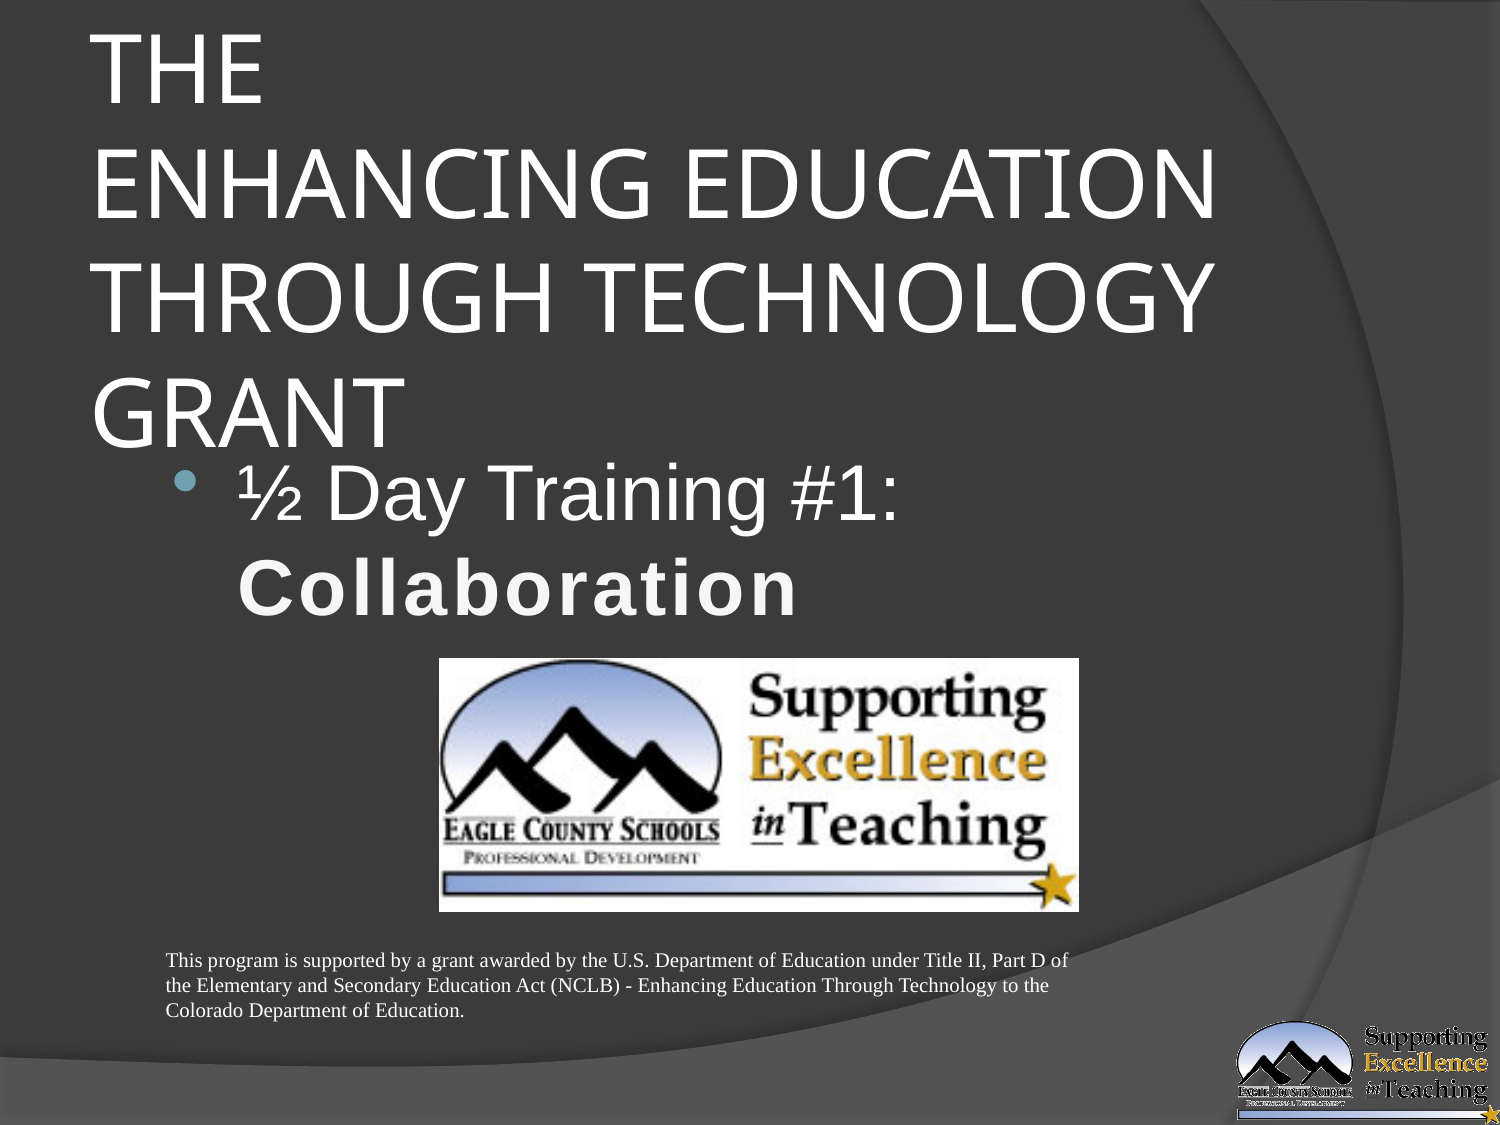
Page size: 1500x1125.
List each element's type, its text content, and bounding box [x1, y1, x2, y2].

picture [1236, 1020, 1500, 1125]
picture [439, 658, 1079, 912]
text_box This program is supported by a grant awarded by the U.S. Department of Education under Title II, Part D of the Elementary and Secondary Education Act (NCLB) - Enhancing Education Through Technology to the Colorado Department of Education. [165, 938, 1079, 1031]
title The Enhancing Education Through Technology Grant [81, 0, 1411, 475]
list ½ Day Training #1: Collaboration [153, 434, 1370, 661]
